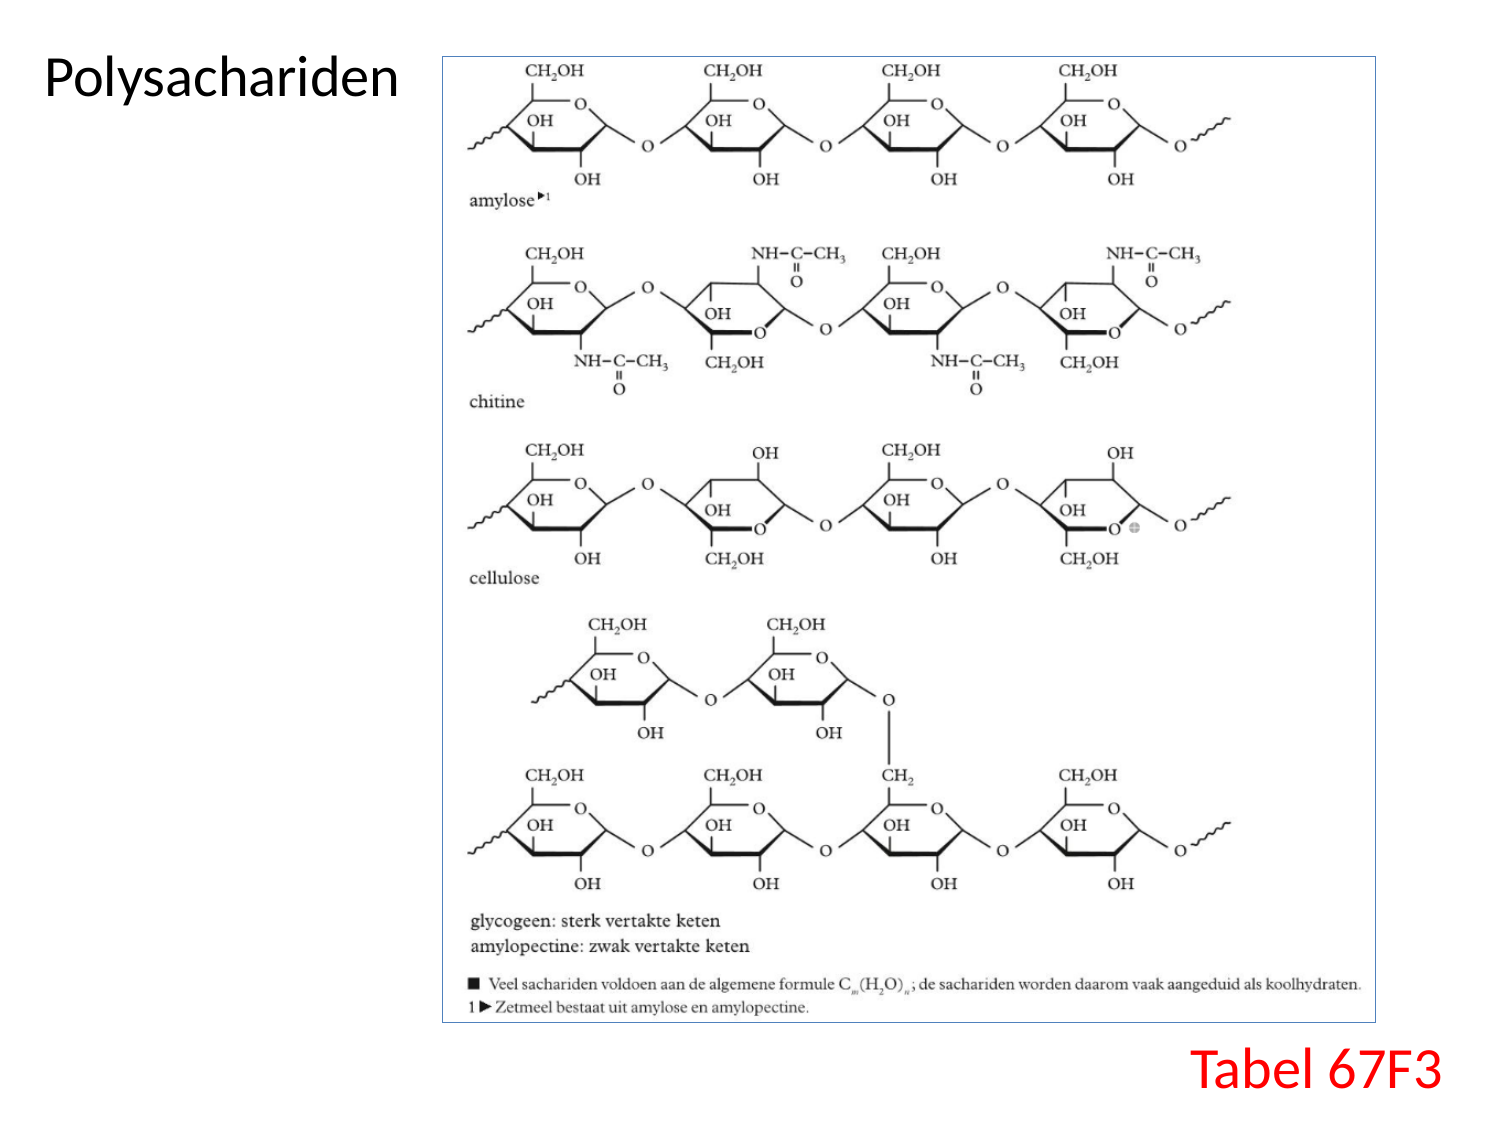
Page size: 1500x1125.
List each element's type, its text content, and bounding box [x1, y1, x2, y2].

text_box Polysachariden [29, 30, 467, 116]
picture [442, 56, 1377, 1023]
text_box Tabel 67F3 [1175, 1023, 1483, 1108]
